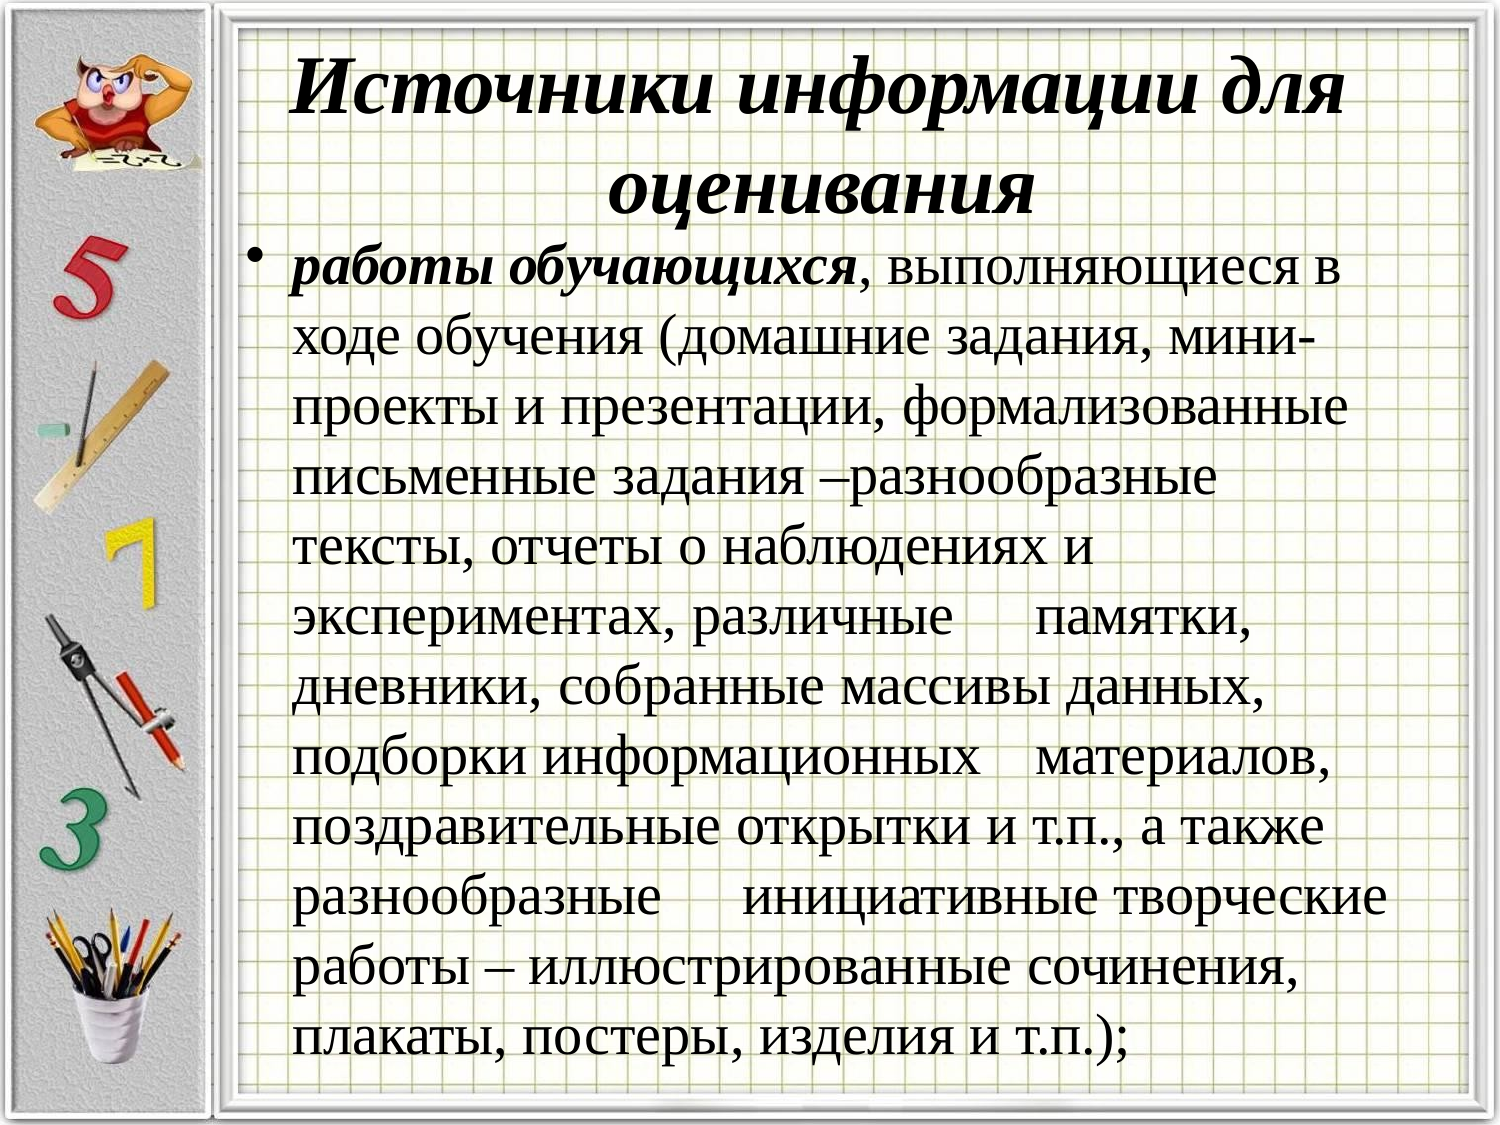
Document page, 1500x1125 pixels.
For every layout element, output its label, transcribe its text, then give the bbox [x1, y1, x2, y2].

title Источники информации для оценивания [287, 28, 1360, 224]
text_box работы обучающихся, выполняющиеся в ходе обучения (домашние задания, мини-проекты и презентации, формализованные письменные задания –разнообразные тексты, отчеты о наблюдениях и экспериментах, различные памятки, дневники, собранные массивы данных, подборки информационных материалов, поздравительные открытки и т.п., а также разнообразные инициативные творческие работы – иллюстрированные сочинения, плакаты, постеры, изделия и т.п.); [243, 224, 1408, 1067]
picture [0, 0, 1500, 1125]
